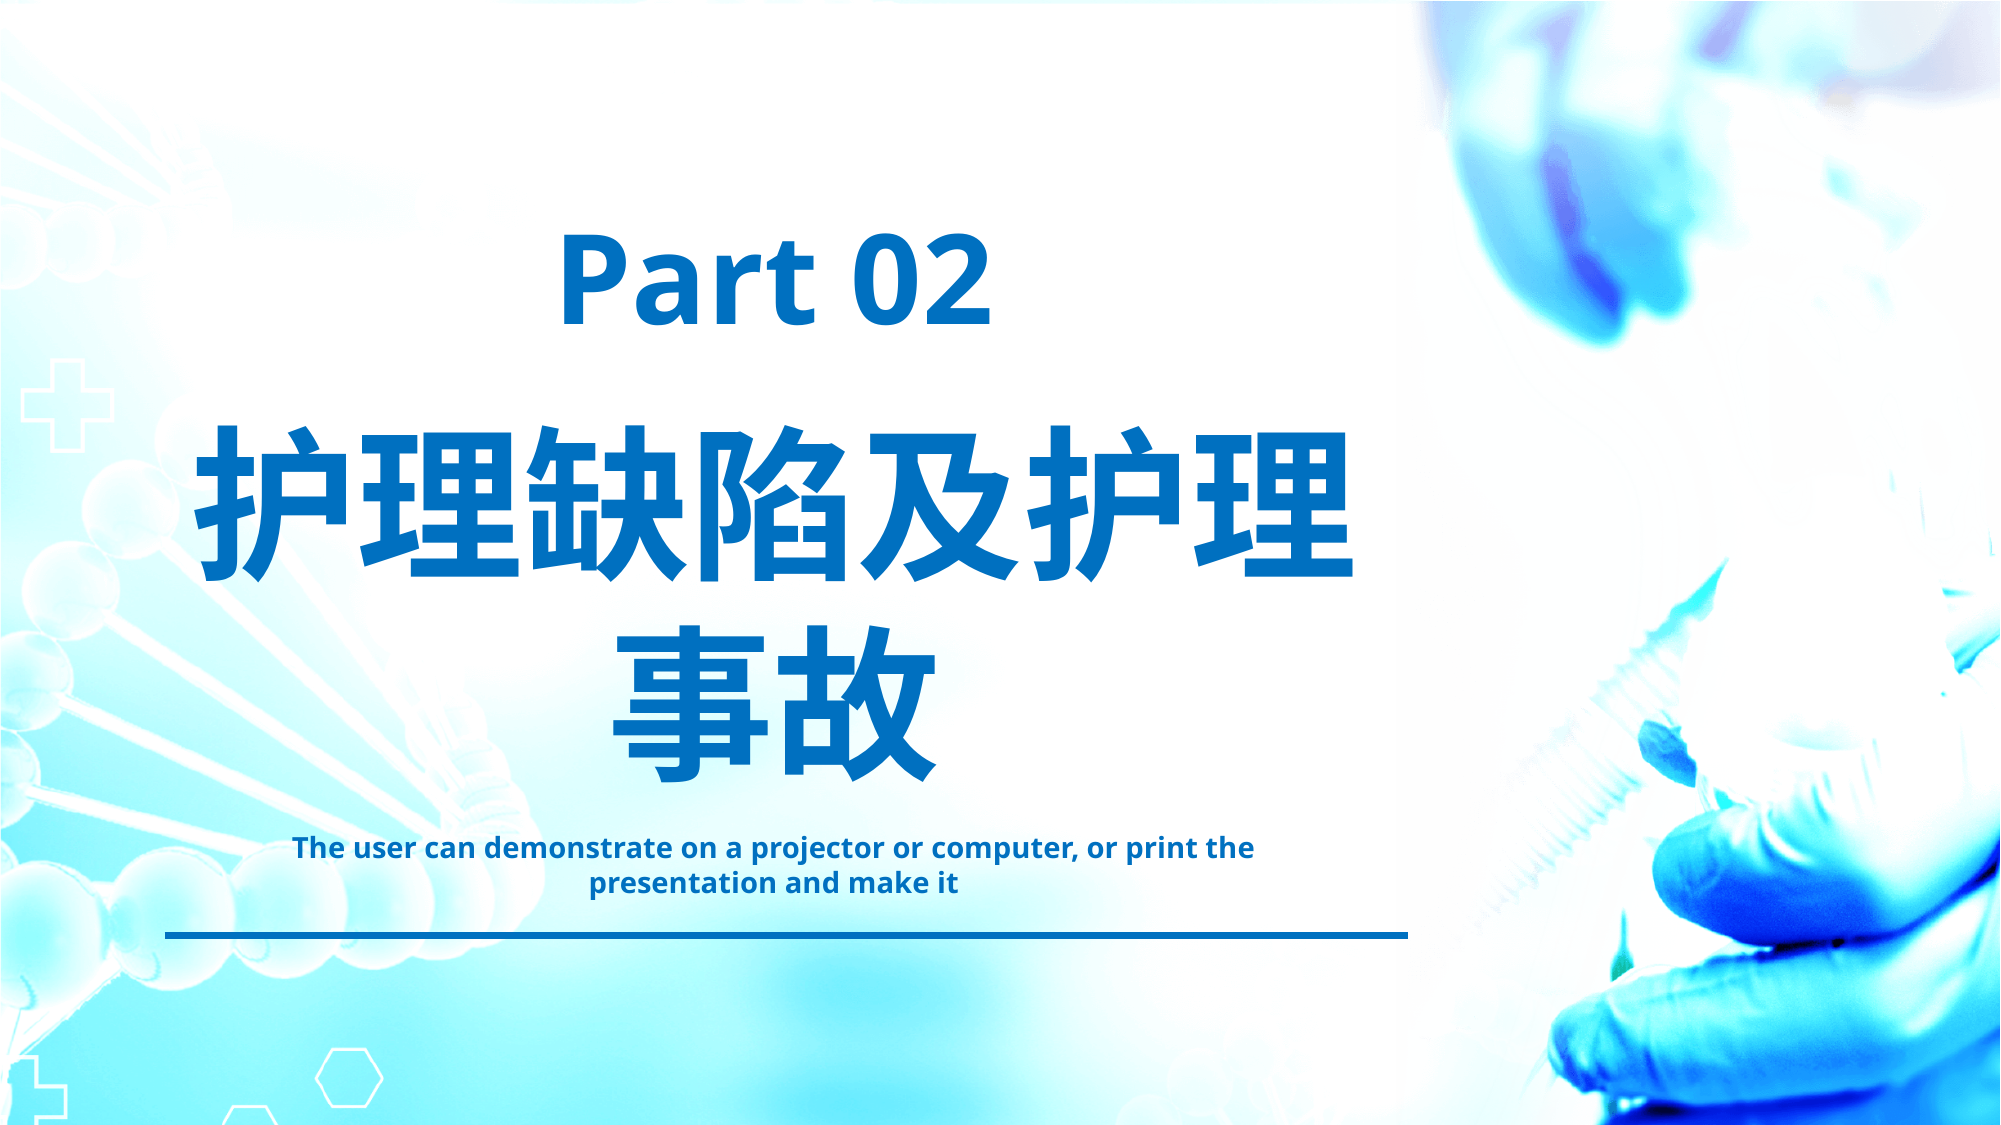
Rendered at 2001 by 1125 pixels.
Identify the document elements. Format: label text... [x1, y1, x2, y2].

text_box Part 02 [538, 191, 1009, 357]
picture [1396, 2, 2000, 1125]
picture [3, 1, 1395, 1125]
text_box 护理缺陷及护理 事故 [57, 393, 1490, 809]
text_box The user can demonstrate on a projector or computer, or print the presentation and make it [182, 822, 1365, 907]
